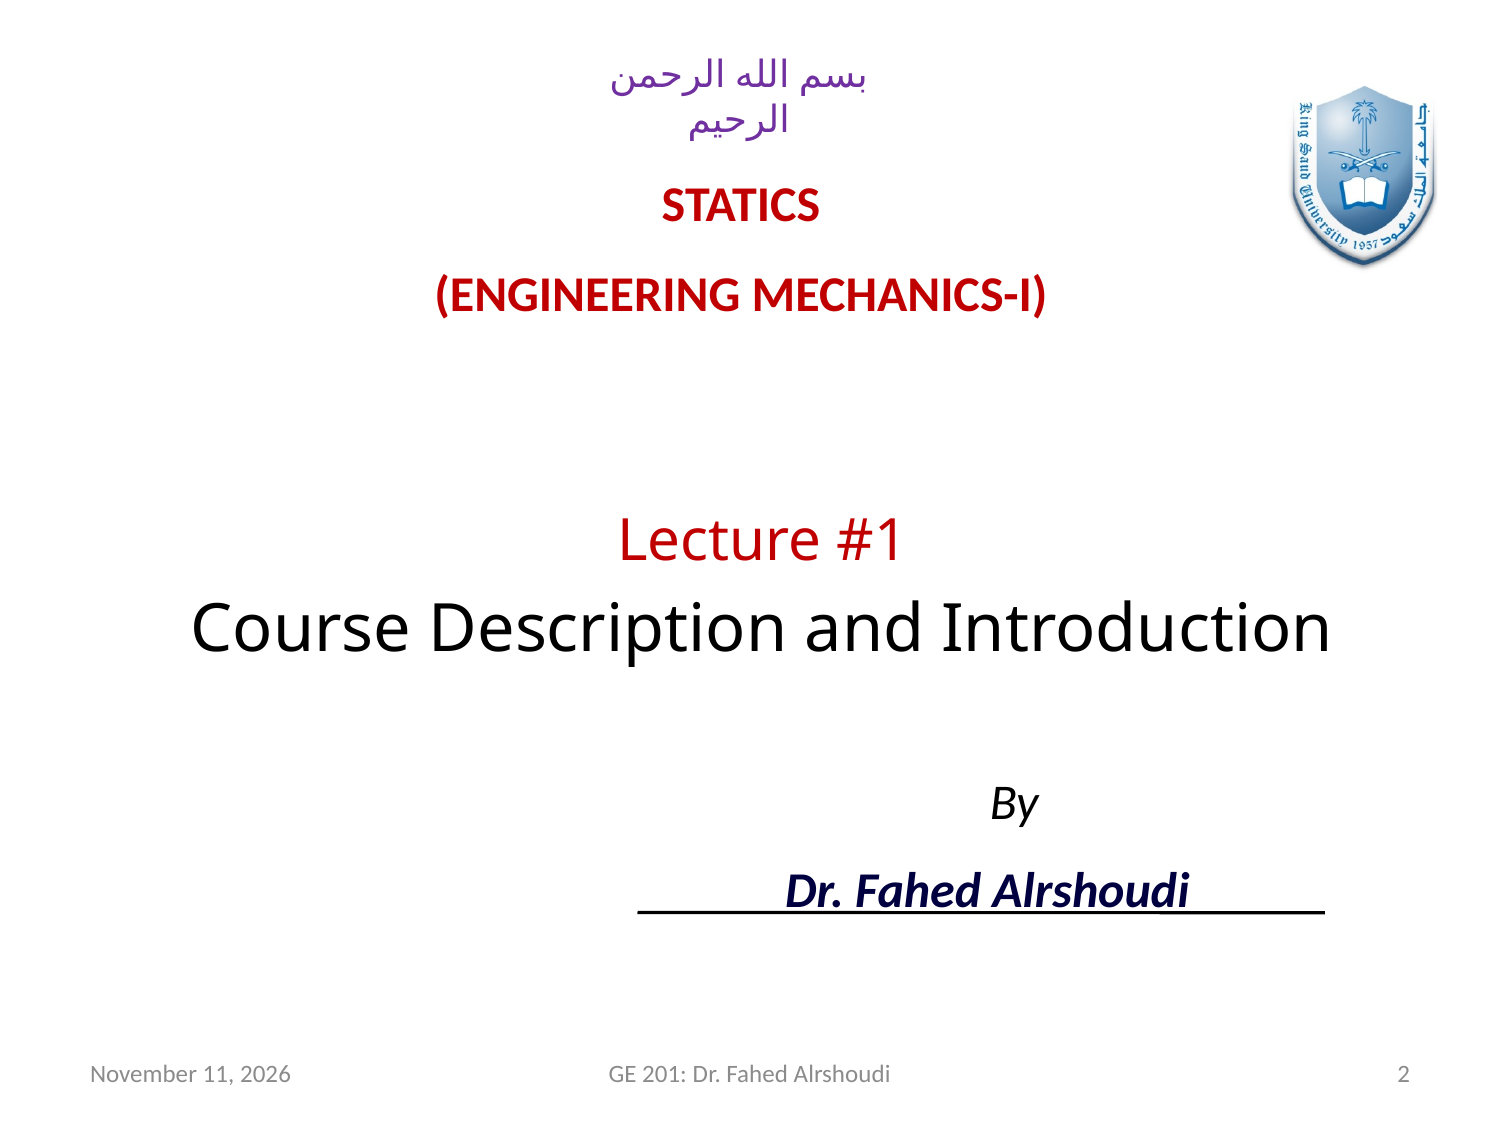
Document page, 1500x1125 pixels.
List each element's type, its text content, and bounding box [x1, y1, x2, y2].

slide_number 2 [1074, 1042, 1425, 1103]
text_box بسم الله الرحمن الرحيم [561, 42, 917, 148]
subtitle Lecture #1 Course Description and Introduction [50, 437, 1475, 675]
footer GE 201: Dr. Fahed Alrshoudi [512, 1042, 988, 1103]
title STATICS (ENGINEERING MECHANICS-I) [225, 137, 1258, 325]
picture [1287, 74, 1438, 273]
text_box Dr. Fahed Alrshoudi [549, 849, 1425, 925]
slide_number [75, 1042, 425, 1103]
text_box By [975, 762, 1100, 838]
